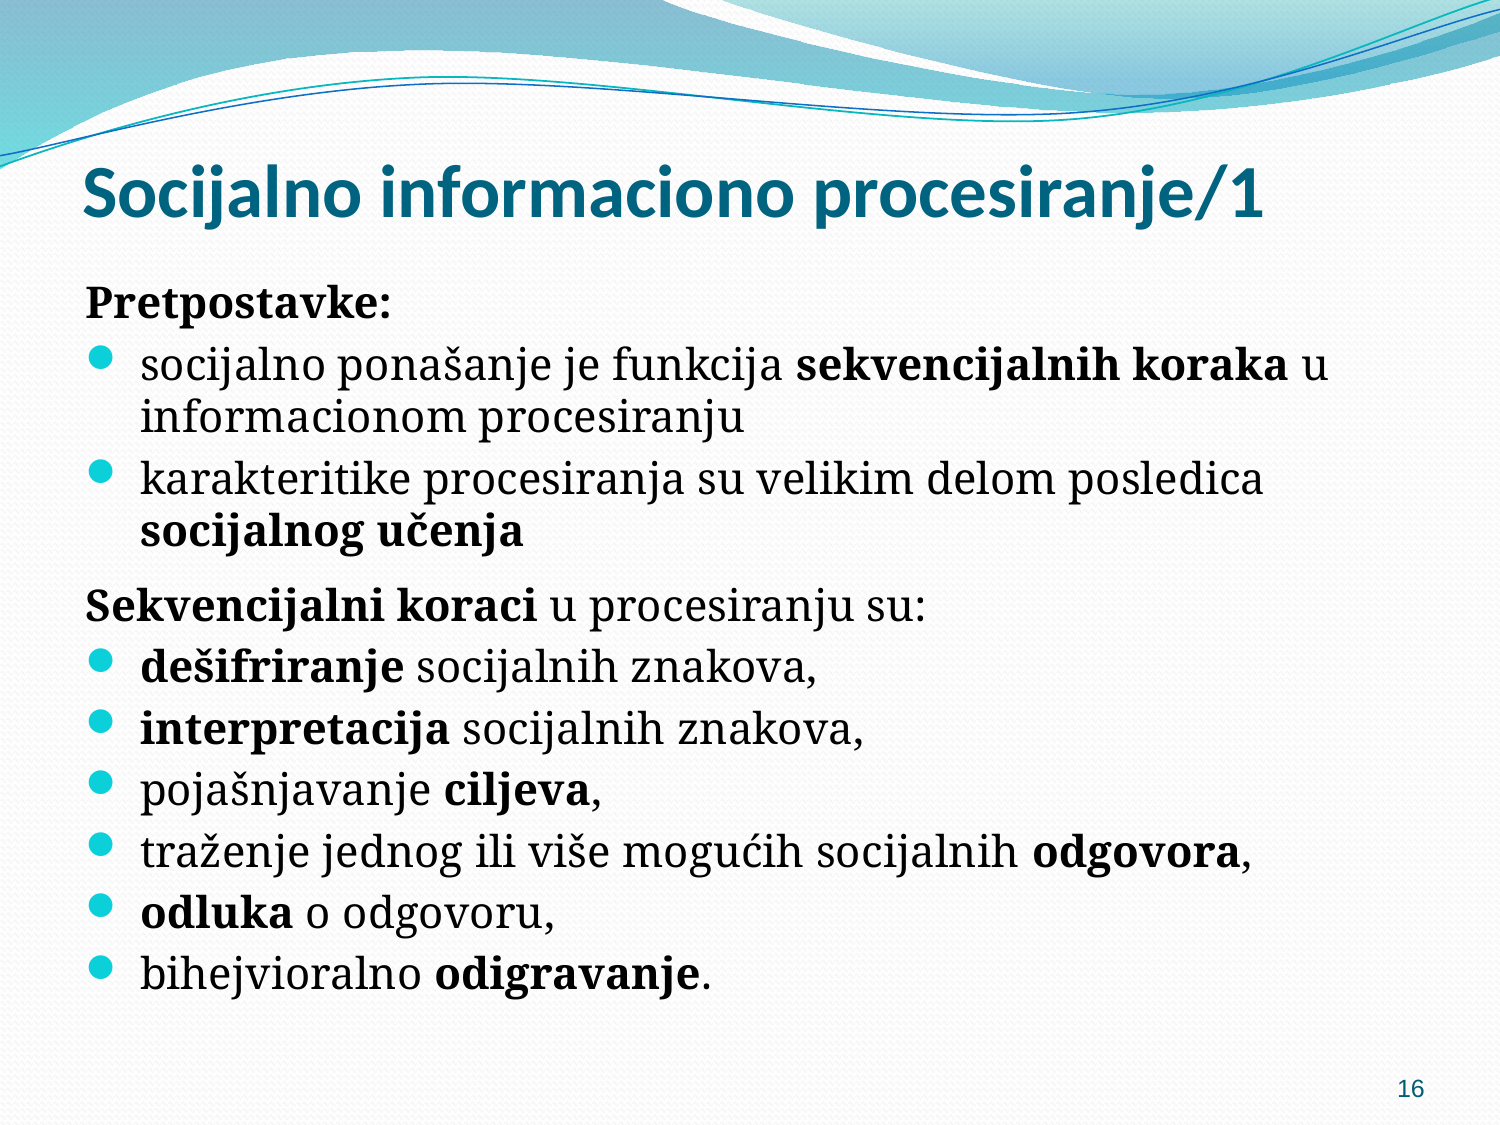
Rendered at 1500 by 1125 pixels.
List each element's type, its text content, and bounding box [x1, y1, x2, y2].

list Pretpostavke: socijalno ponašanje je funkcija sekvencijalnih koraka u informacionom procesiranju karakteritike procesiranja su velikim delom posledica socijalnog učenja Sekvencijalni koraci u procesiranju su: dešifriranje socijalnih znakova, interpretacija socijalnih znakova, pojašnjavanje ciljeva, traženje jednog ili više mogućih socijalnih odgovora, odluka o odgovoru, bihejvioralno odigravanje. [70, 266, 1428, 1010]
title Socijalno informaciono procesiranje/1 [81, 44, 1466, 233]
slide_number 16 [1299, 1042, 1425, 1103]
